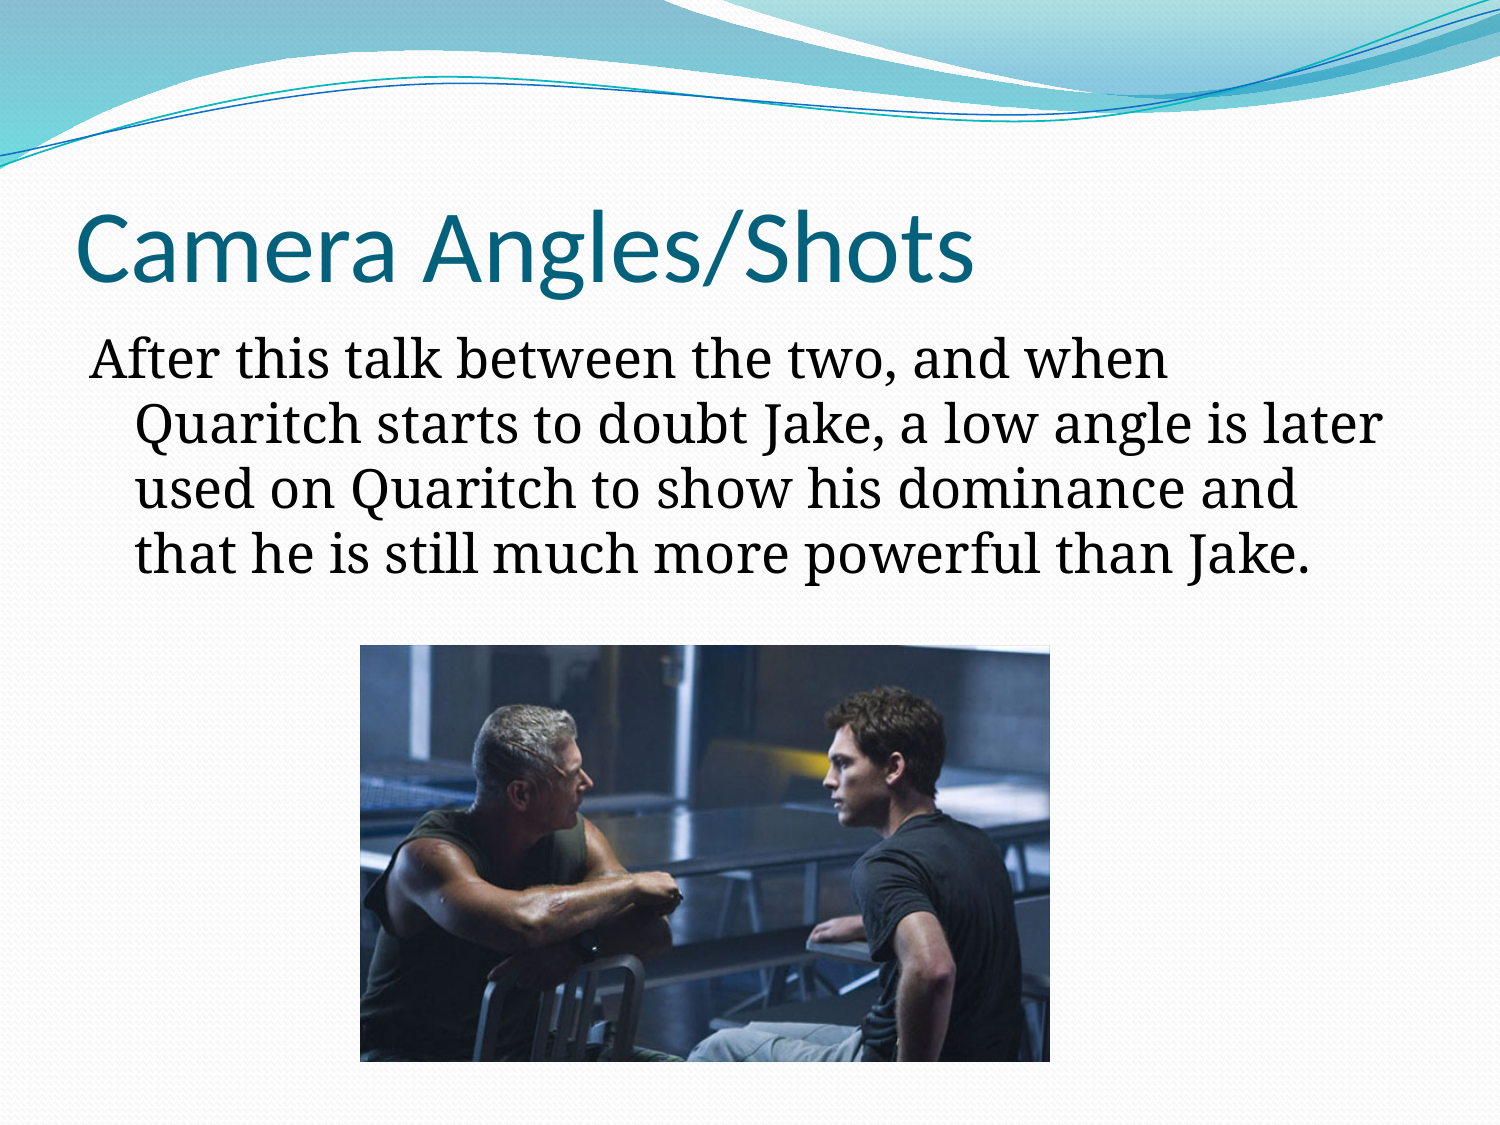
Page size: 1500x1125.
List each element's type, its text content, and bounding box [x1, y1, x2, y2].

list After this talk between the two, and when Quaritch starts to doubt Jake, a low angle is later used on Quaritch to show his dominance and that he is still much more powerful than Jake. [75, 317, 1425, 1038]
picture [359, 644, 1050, 1062]
title Camera Angles/Shots [75, 115, 1425, 303]
